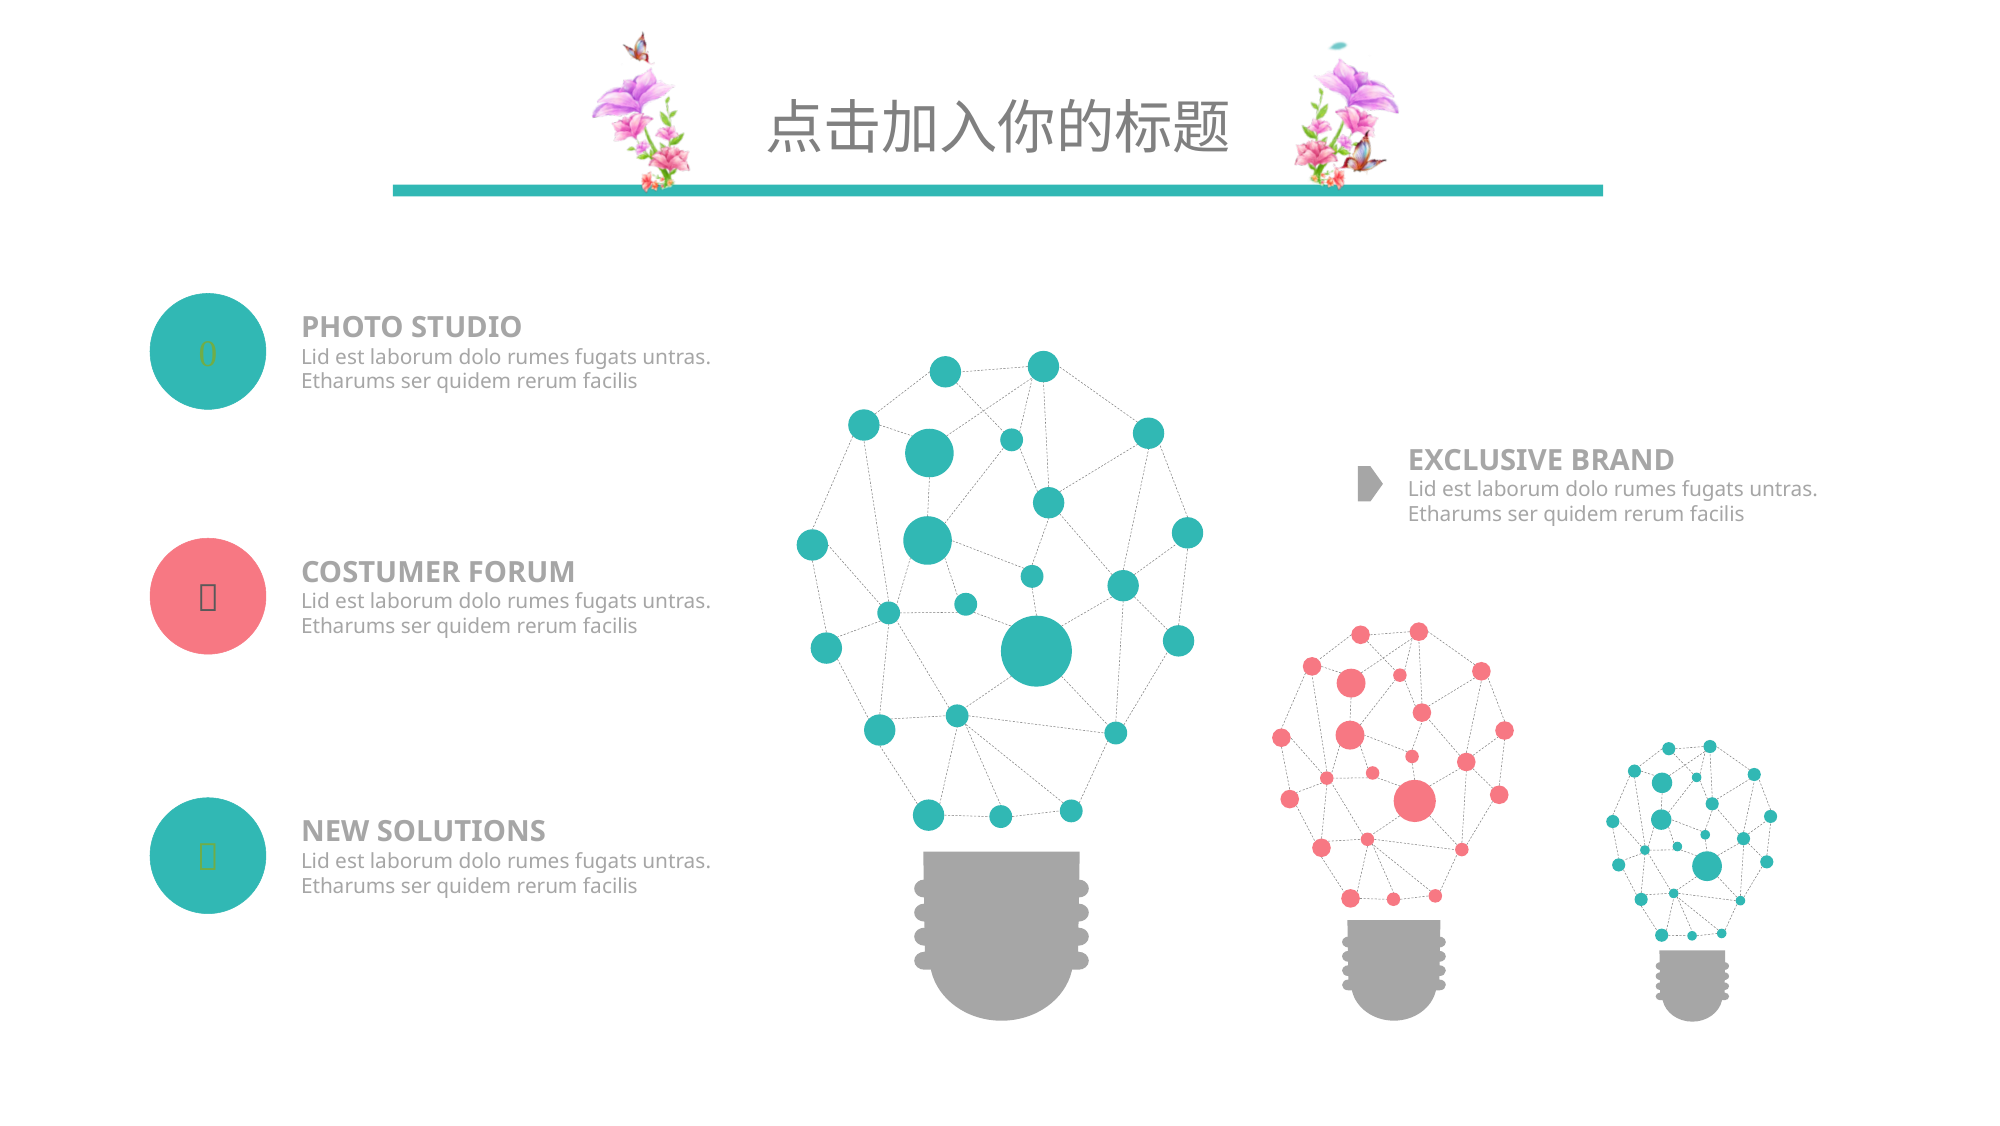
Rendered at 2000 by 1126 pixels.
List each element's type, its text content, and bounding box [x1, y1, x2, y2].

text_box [863, 440, 889, 602]
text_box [1367, 641, 1396, 671]
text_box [1043, 382, 1049, 488]
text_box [879, 624, 889, 715]
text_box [1012, 810, 1060, 817]
text_box [1359, 831, 1376, 848]
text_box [1743, 866, 1763, 898]
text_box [1634, 777, 1645, 846]
text_box [1356, 465, 1385, 503]
text_box [1667, 887, 1680, 900]
text_box [1494, 720, 1515, 741]
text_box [1677, 876, 1697, 890]
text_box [1399, 89, 1604, 197]
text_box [1743, 781, 1755, 833]
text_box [1487, 677, 1505, 722]
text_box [1612, 775, 1630, 815]
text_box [1281, 747, 1290, 790]
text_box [1360, 679, 1396, 725]
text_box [946, 377, 1033, 436]
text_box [1472, 737, 1499, 756]
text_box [1641, 771, 1655, 776]
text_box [1019, 447, 1038, 492]
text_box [1466, 680, 1482, 753]
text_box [837, 620, 881, 637]
text_box [1392, 673, 1408, 684]
text_box [1411, 702, 1433, 723]
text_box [1079, 740, 1108, 803]
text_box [1331, 745, 1340, 774]
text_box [1321, 784, 1327, 839]
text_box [1666, 898, 1674, 931]
text_box [1404, 748, 1420, 765]
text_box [1668, 826, 1674, 843]
text_box [876, 600, 902, 626]
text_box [1440, 854, 1458, 892]
text_box [1661, 741, 1677, 757]
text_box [1123, 651, 1168, 725]
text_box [1705, 810, 1713, 830]
text_box [1735, 831, 1752, 847]
text_box  [148, 796, 267, 915]
text_box [1691, 850, 1724, 883]
text_box [1279, 788, 1301, 810]
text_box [1428, 677, 1475, 707]
text_box [1271, 727, 1292, 749]
text_box [1605, 814, 1621, 829]
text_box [1360, 745, 1368, 769]
text_box [1455, 751, 1477, 773]
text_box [1312, 675, 1327, 772]
text_box [999, 614, 1073, 688]
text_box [1115, 601, 1124, 722]
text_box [1673, 753, 1694, 774]
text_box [1372, 815, 1400, 835]
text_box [1429, 768, 1460, 786]
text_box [1716, 808, 1739, 835]
text_box [1161, 624, 1196, 658]
text_box [1350, 624, 1371, 646]
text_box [1648, 853, 1671, 890]
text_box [1428, 719, 1460, 756]
text_box [1633, 891, 1649, 908]
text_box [1641, 905, 1658, 931]
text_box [1372, 844, 1431, 892]
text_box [828, 544, 881, 605]
text_box [1611, 857, 1627, 873]
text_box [1369, 631, 1410, 635]
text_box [1357, 846, 1368, 892]
text_box [1106, 568, 1140, 603]
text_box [1178, 548, 1188, 626]
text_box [1404, 680, 1416, 707]
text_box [1364, 735, 1408, 752]
text_box [1686, 930, 1698, 942]
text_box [1400, 895, 1429, 900]
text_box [1418, 641, 1422, 704]
text_box [1408, 621, 1430, 642]
text_box [1334, 719, 1366, 751]
text_box [1318, 770, 1335, 786]
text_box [951, 540, 1024, 569]
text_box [1680, 849, 1697, 856]
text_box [1123, 448, 1149, 571]
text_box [1648, 826, 1654, 847]
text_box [392, 89, 586, 197]
text_box [1470, 660, 1492, 682]
text_box [1671, 840, 1684, 853]
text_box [939, 727, 958, 805]
text_box [944, 703, 970, 729]
text_box [1301, 655, 1323, 677]
text_box [795, 528, 829, 562]
text_box [847, 408, 881, 442]
text_box [1650, 808, 1673, 831]
text_box [1626, 763, 1643, 779]
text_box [1466, 801, 1493, 845]
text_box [1281, 672, 1306, 729]
text_box [862, 713, 897, 747]
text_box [1716, 746, 1750, 770]
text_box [1431, 845, 1456, 850]
text_box [904, 427, 954, 479]
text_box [874, 371, 930, 414]
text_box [812, 436, 853, 530]
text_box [965, 723, 1064, 803]
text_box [1134, 543, 1177, 575]
text_box [1385, 892, 1402, 908]
text_box [1103, 720, 1129, 746]
text_box [953, 591, 979, 617]
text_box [1061, 596, 1113, 626]
text_box [1704, 796, 1720, 812]
text_box EXCLUSIVE BRAND Lid est laborum dolo rumes fugats untras. Etharums ser quidem rerum facilis [1393, 433, 1850, 533]
text_box [1311, 837, 1332, 859]
text_box [1364, 765, 1381, 781]
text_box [1472, 768, 1493, 789]
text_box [1612, 828, 1619, 859]
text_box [1059, 444, 1138, 492]
text_box [999, 436, 1025, 453]
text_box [1361, 638, 1413, 673]
text_box [1746, 766, 1762, 782]
picture [1300, 29, 1417, 208]
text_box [1725, 903, 1738, 930]
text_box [1677, 896, 1719, 930]
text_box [812, 560, 827, 633]
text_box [1623, 869, 1637, 895]
text_box [902, 515, 953, 566]
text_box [1290, 737, 1322, 774]
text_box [1619, 821, 1642, 847]
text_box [965, 676, 1012, 708]
text_box [988, 804, 1014, 830]
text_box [1717, 876, 1738, 898]
text_box [1639, 844, 1651, 857]
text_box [961, 366, 1028, 372]
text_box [879, 424, 913, 436]
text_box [944, 557, 958, 597]
picture [571, 20, 701, 208]
text_box [913, 850, 1090, 1022]
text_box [1748, 843, 1763, 858]
text_box [911, 798, 946, 832]
text_box [1335, 667, 1367, 699]
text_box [1064, 725, 1105, 733]
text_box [1331, 782, 1363, 835]
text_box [1318, 634, 1352, 660]
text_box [896, 557, 911, 605]
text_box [1321, 857, 1344, 892]
text_box PHOTO STUDIO Lid est laborum dolo rumes fugats untras. Etharums ser quidem rerum facilis [286, 300, 791, 401]
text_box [1671, 819, 1702, 832]
text_box [1650, 771, 1673, 794]
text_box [1134, 596, 1168, 630]
text_box  [149, 537, 268, 656]
text_box NEW SOLUTIONS Lid est laborum dolo rumes fugats untras. Etharums ser quidem rerum facilis [286, 805, 791, 905]
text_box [1639, 748, 1663, 767]
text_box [1059, 366, 1138, 423]
text_box [809, 631, 844, 665]
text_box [1059, 513, 1113, 575]
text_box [1321, 666, 1341, 673]
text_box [701, 89, 1300, 197]
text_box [956, 382, 1004, 432]
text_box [1296, 805, 1315, 842]
text_box [1715, 927, 1728, 940]
text_box [1690, 776, 1703, 784]
text_box [1131, 416, 1166, 450]
text_box [1392, 778, 1437, 824]
text_box [1654, 949, 1731, 1023]
text_box [1488, 784, 1510, 806]
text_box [1412, 721, 1422, 750]
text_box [896, 620, 949, 708]
text_box [1654, 927, 1670, 943]
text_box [1428, 631, 1475, 665]
text_box [1058, 798, 1084, 824]
text_box [1340, 888, 1361, 909]
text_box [1499, 739, 1505, 786]
text_box [1019, 563, 1045, 589]
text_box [890, 715, 946, 719]
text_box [1429, 815, 1458, 845]
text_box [1032, 518, 1049, 565]
text_box [1026, 349, 1061, 384]
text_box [1032, 587, 1037, 616]
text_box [1748, 821, 1766, 834]
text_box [1641, 854, 1645, 893]
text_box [1377, 777, 1400, 786]
text_box [1427, 888, 1444, 904]
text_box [973, 612, 1012, 627]
text_box [1170, 516, 1205, 550]
text_box [1762, 808, 1779, 825]
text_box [1159, 444, 1188, 518]
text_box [944, 447, 1004, 524]
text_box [879, 745, 918, 805]
text_box [1454, 841, 1470, 858]
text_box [1374, 839, 1429, 844]
text_box [1340, 918, 1447, 1022]
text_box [1758, 779, 1771, 810]
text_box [968, 715, 1061, 723]
text_box COSTUMER FORUM Lid est laborum dolo rumes fugats untras. Etharums ser quidem rerum facilis [286, 545, 791, 646]
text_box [1296, 782, 1322, 793]
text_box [1740, 845, 1744, 896]
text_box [837, 659, 869, 719]
text_box [928, 355, 963, 389]
text_box  [148, 292, 267, 411]
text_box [1669, 751, 1706, 776]
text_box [1461, 771, 1467, 843]
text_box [1717, 843, 1739, 856]
text_box [1031, 486, 1066, 520]
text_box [1699, 780, 1708, 800]
text_box [1699, 828, 1712, 841]
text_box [1668, 780, 1694, 813]
text_box [1759, 854, 1775, 870]
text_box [1716, 779, 1750, 800]
text_box [1702, 738, 1718, 754]
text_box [1061, 676, 1108, 725]
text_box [1766, 823, 1771, 856]
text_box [1623, 853, 1642, 861]
text_box [1734, 894, 1747, 907]
